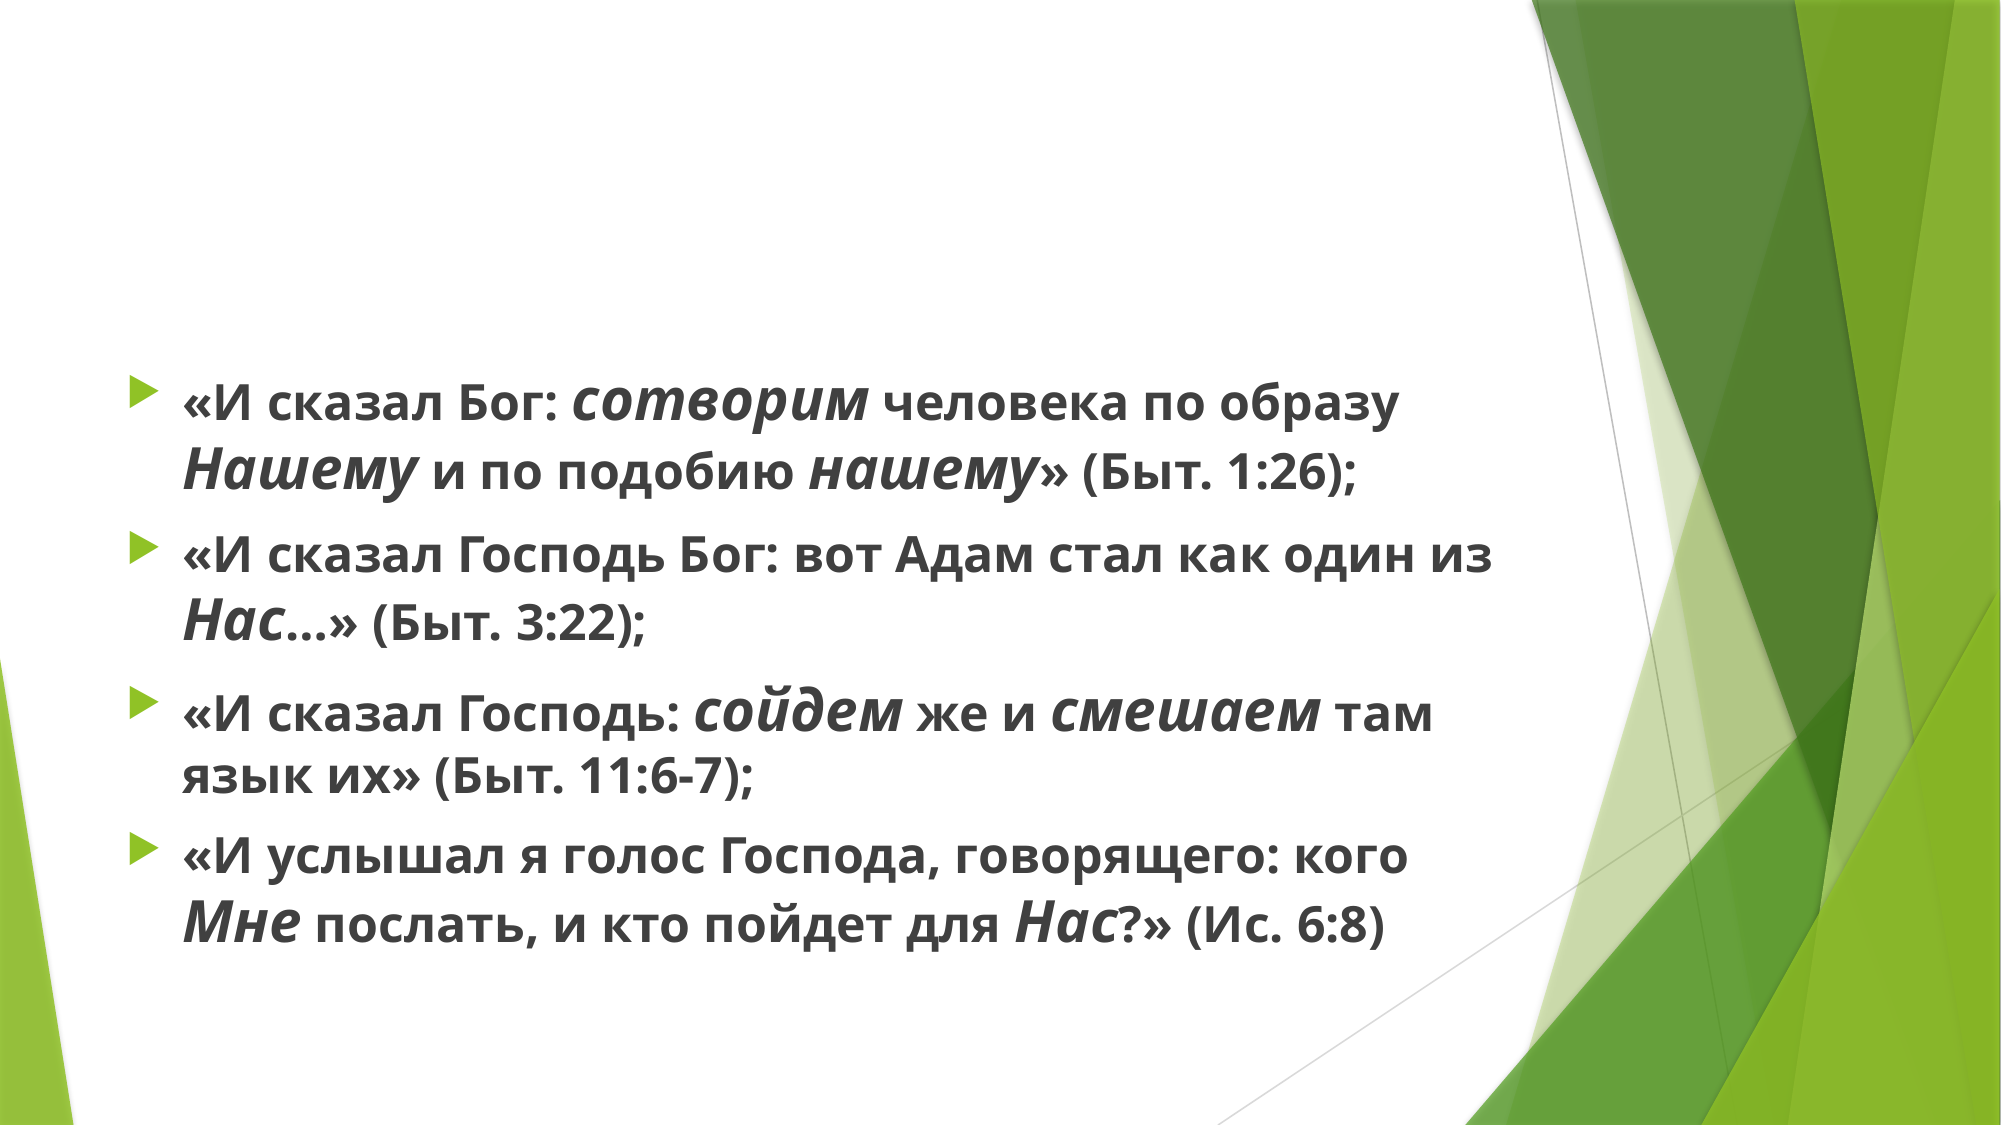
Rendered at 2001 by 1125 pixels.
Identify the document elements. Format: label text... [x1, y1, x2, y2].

list «И сказал Бог: сотворим человека по образу Нашему и по подобию нашему» (Быт. 1:26); «И сказал Господь Бог: вот Адам стал как один из Нас…» (Быт. 3:22); «И сказал Господь: сойдем же и смешаем там язык их» (Быт. 11:6-7); «И услышал я голос Господа, говорящего: кого Мне послать, и кто пойдет для Нас?» (Ис. 6:8) [111, 354, 1522, 992]
